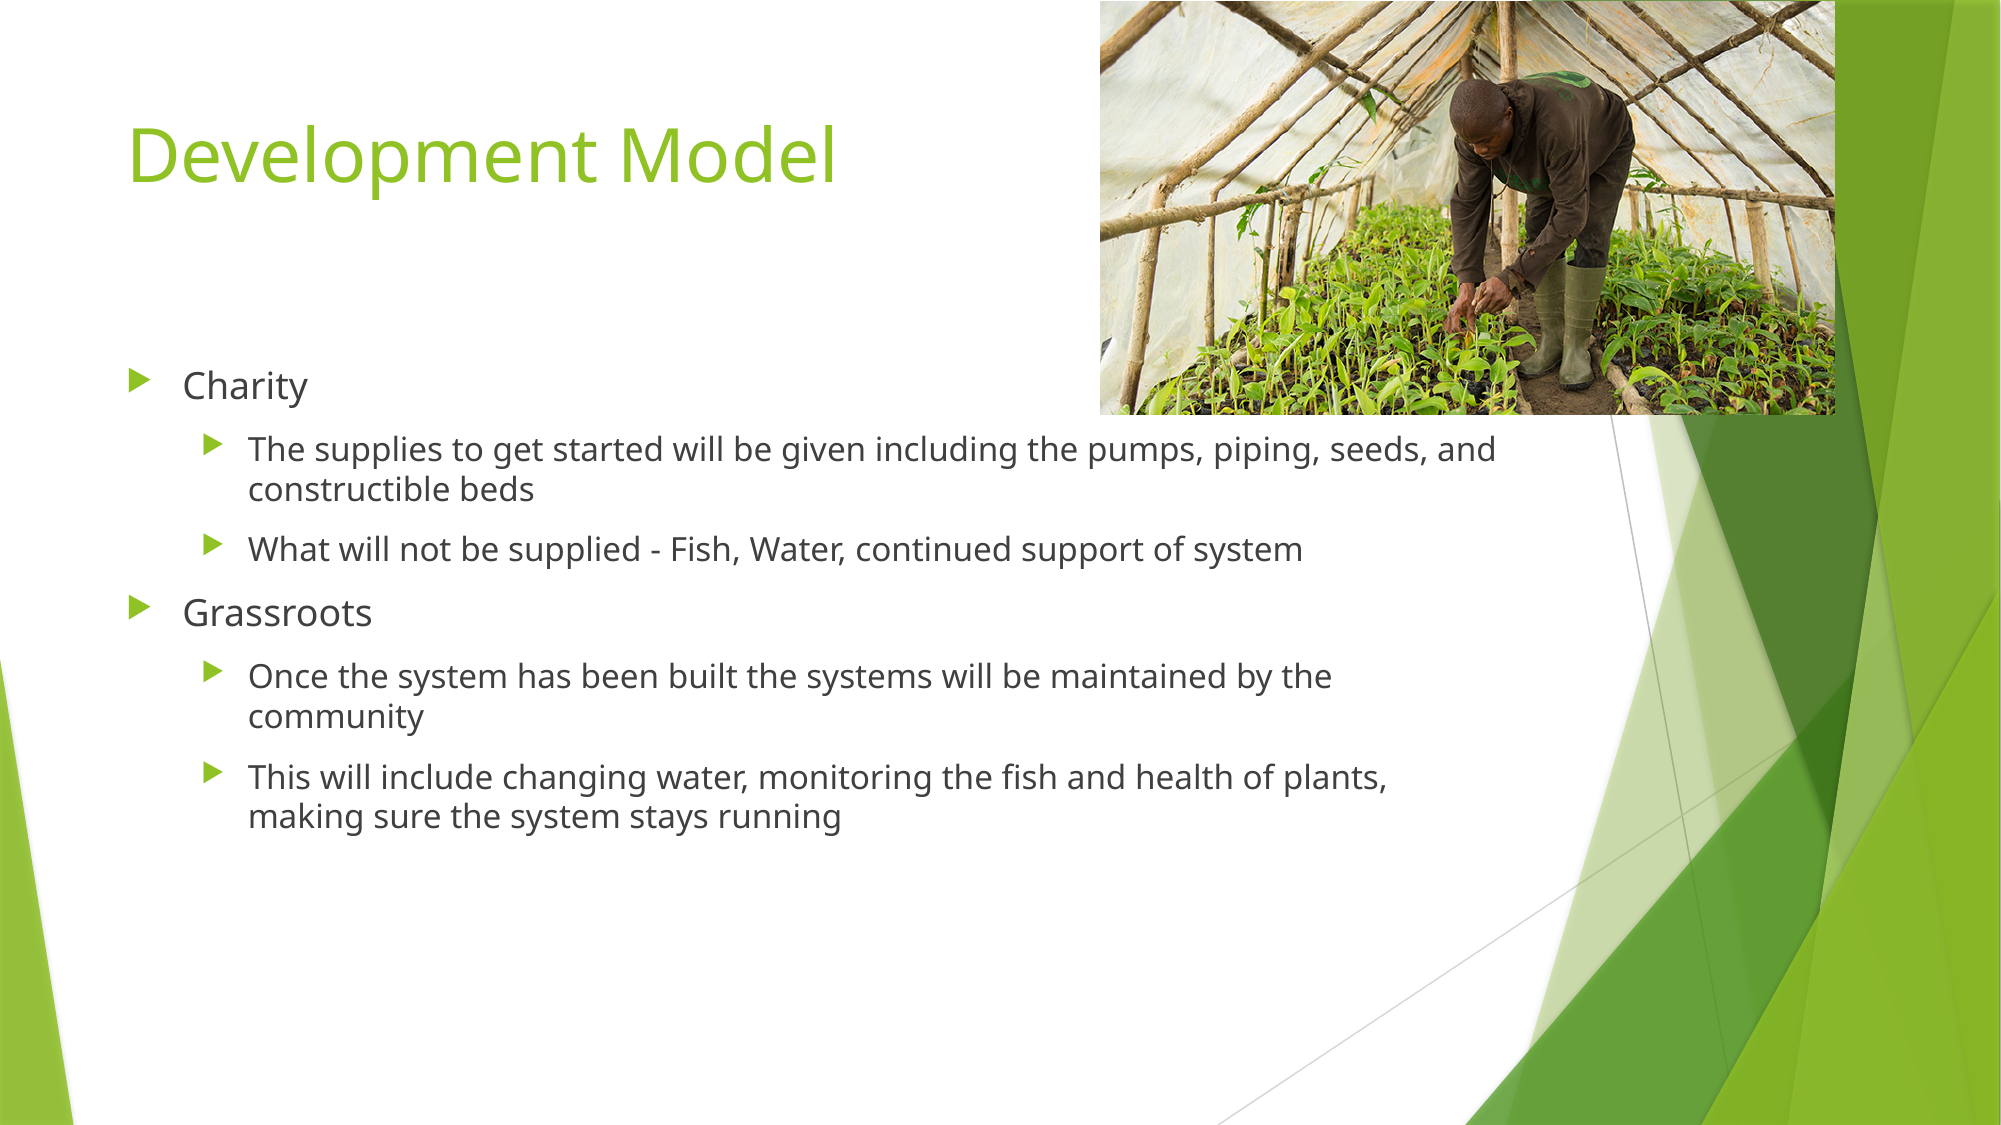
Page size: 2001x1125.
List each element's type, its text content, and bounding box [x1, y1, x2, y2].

list Charity The supplies to get started will be given including the pumps, piping, seeds, and constructible beds What will not be supplied - Fish, Water, continued support of system Grassroots Once the system has been built the systems will be maintained by the community This will include changing water, monitoring the fish and health of plants, making sure the system stays running [111, 354, 1522, 992]
picture [1099, 1, 1835, 416]
title Development Model [111, 99, 1095, 317]
